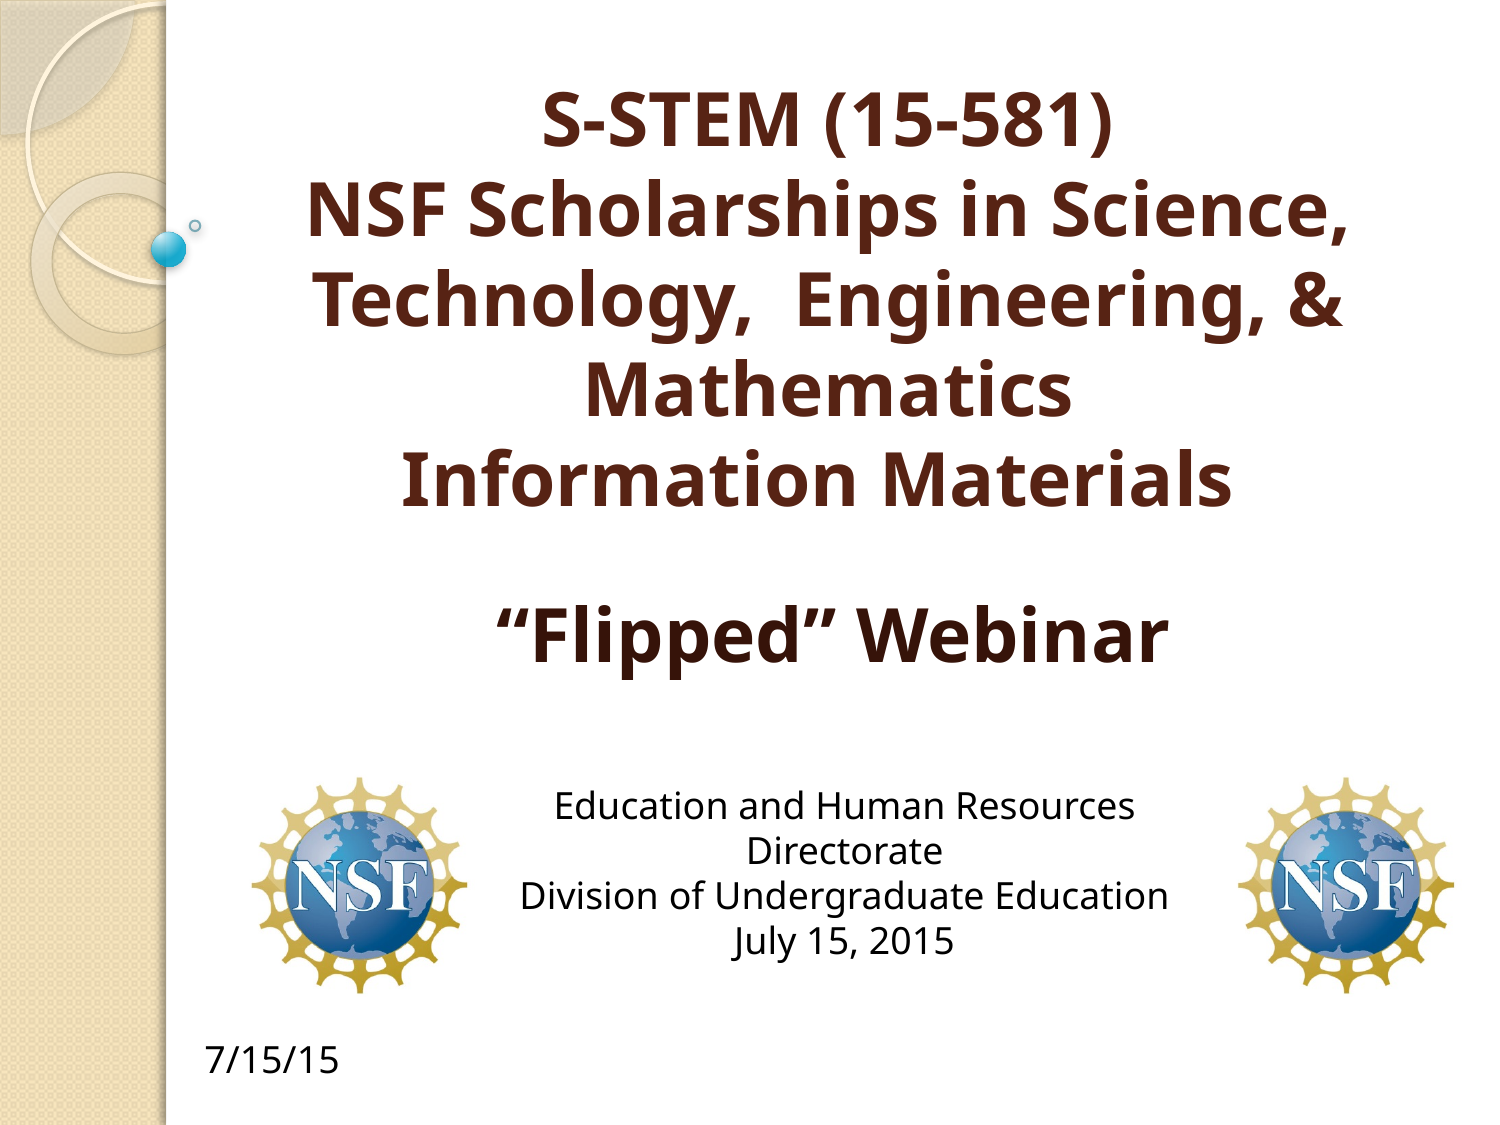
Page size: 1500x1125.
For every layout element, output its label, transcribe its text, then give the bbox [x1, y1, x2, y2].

text_box Education and Human Resources Directorate Division of Undergraduate Education July 15, 2015 [481, 774, 1213, 970]
text_box 7/15/15 [189, 1028, 477, 1089]
picture [1236, 774, 1464, 997]
subtitle “Flipped” Webinar [450, 587, 1213, 774]
picture [249, 774, 478, 997]
title S-STEM (15-581) NSF Scholarships in Science, Technology, Engineering, & Mathematics Information Materials [190, 287, 1466, 529]
